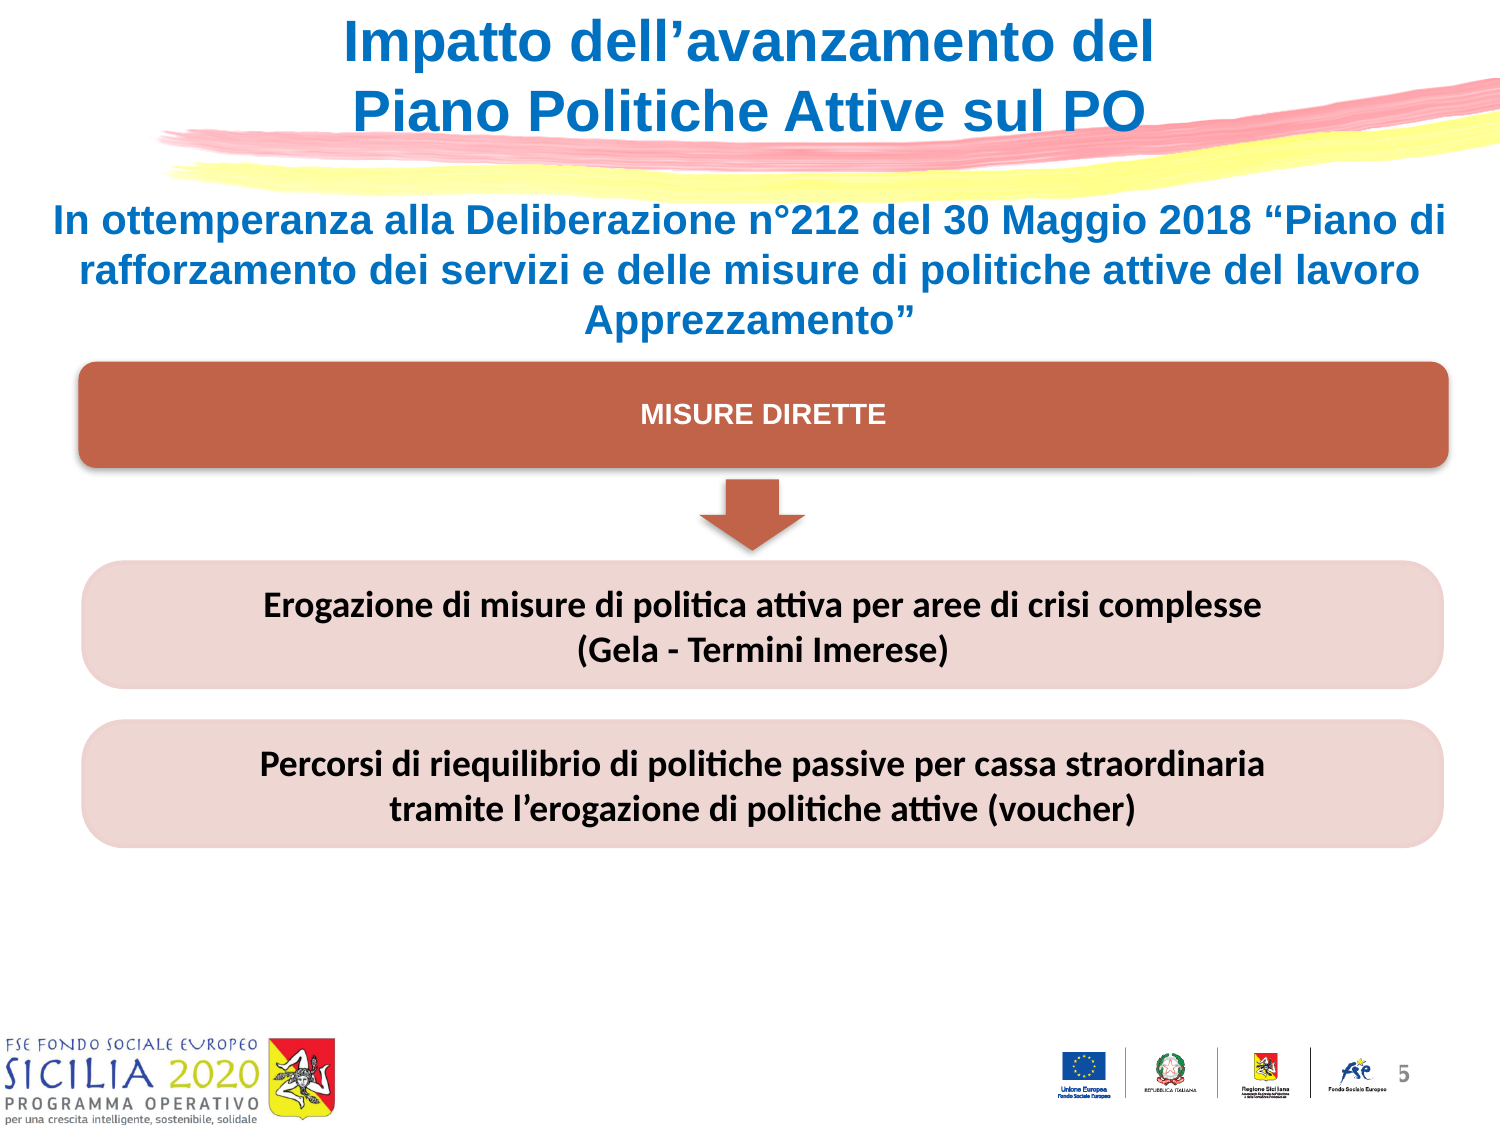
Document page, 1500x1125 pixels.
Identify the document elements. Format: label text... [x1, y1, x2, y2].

text_box MISURE DIRETTE [78, 361, 1449, 468]
slide_number 5 [1399, 1042, 1425, 1103]
picture [1033, 1043, 1400, 1116]
picture [100, 77, 1500, 209]
picture [0, 1031, 348, 1125]
text_box [699, 479, 806, 551]
text_box Impatto dell’avanzamento del Piano Politiche Attive sul PO In ottemperanza alla Deliberazione n°212 del 30 Maggio 2018 “Piano di rafforzamento dei servizi e delle misure di politiche attive del lavoro Apprezzamento” [0, 0, 1500, 351]
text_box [83, 721, 1442, 847]
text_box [83, 562, 1442, 688]
